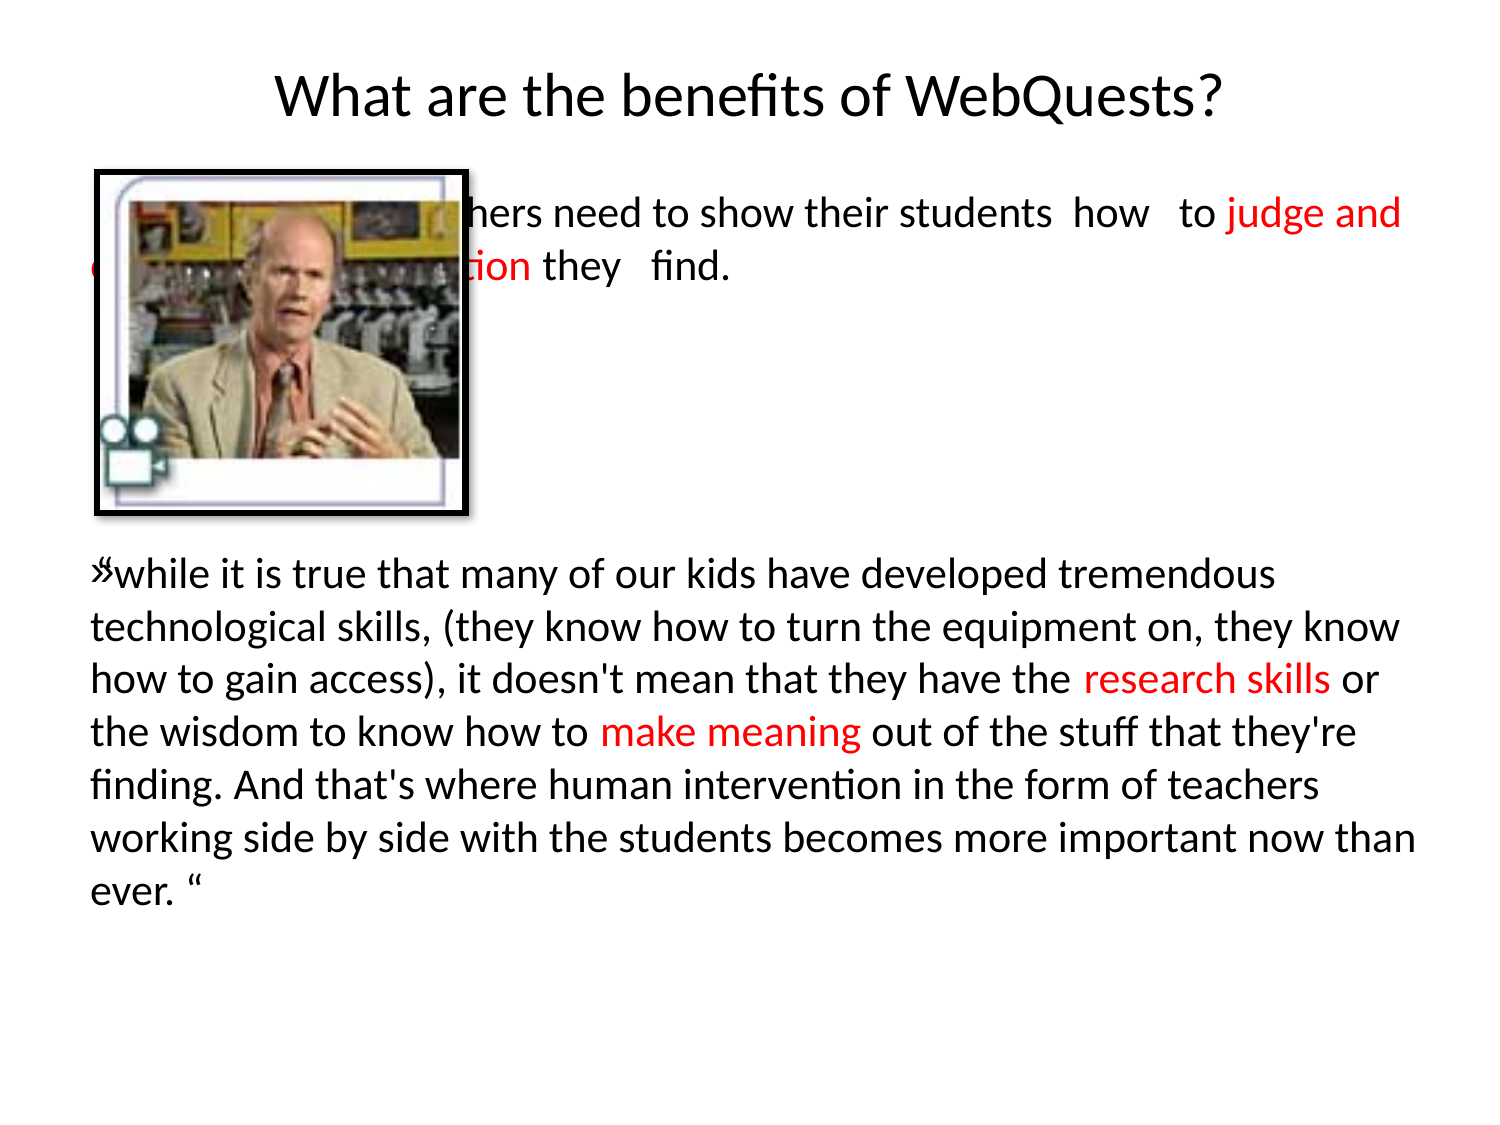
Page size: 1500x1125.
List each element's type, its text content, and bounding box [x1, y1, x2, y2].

title What are the benefits of WebQuests? [75, 45, 1425, 149]
list Teachers need to show their students how to judge and evaluate the information they find. David Thornburg “while it is true that many of our kids have developed tremendous technological skills, (they know how to turn the equipment on, they know how to gain access), it doesn't mean that they have the research skills or the wisdom to know how to make meaning out of the stuff that they're finding. And that's where human intervention in the form of teachers working side by side with the students becomes more important now than ever. “ [75, 149, 1463, 1000]
picture [99, 174, 463, 510]
